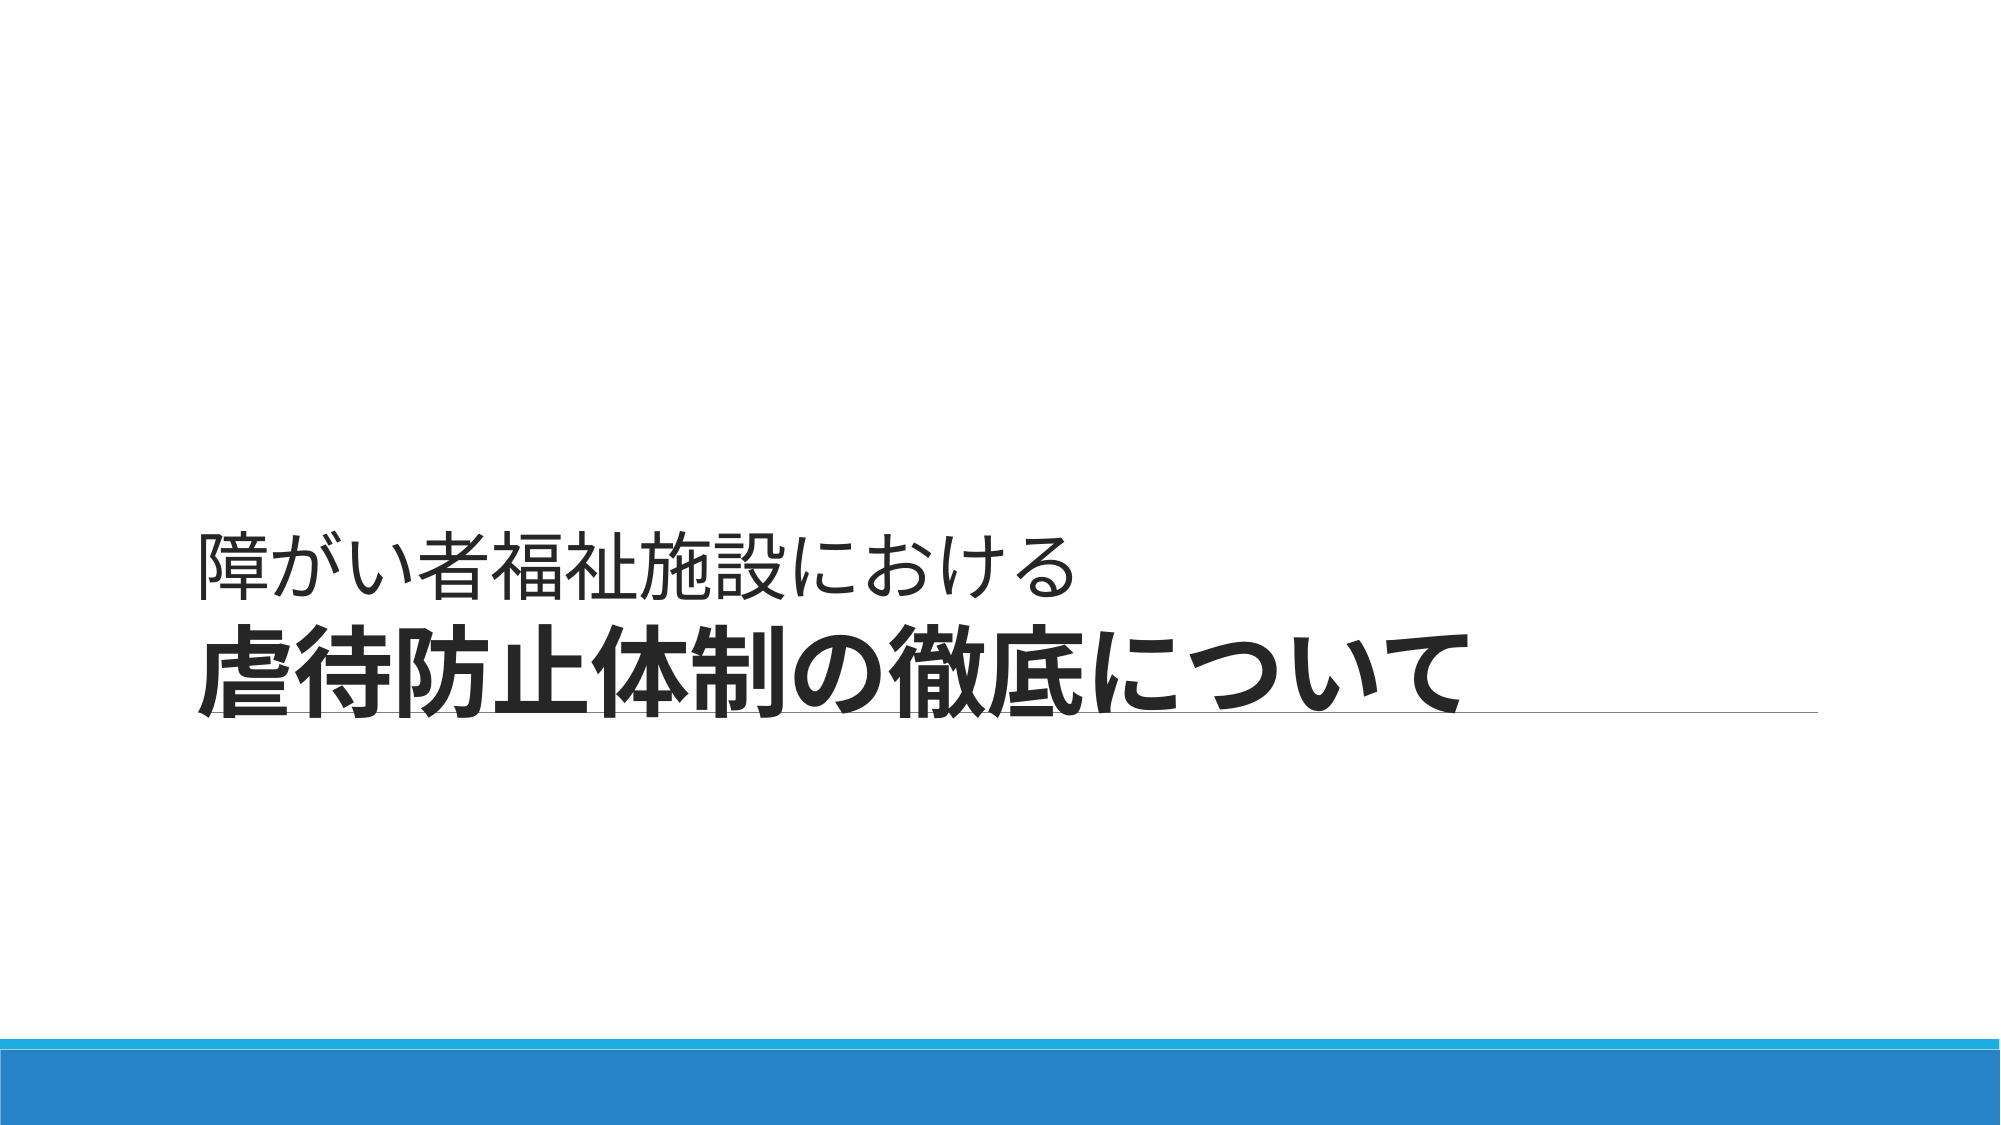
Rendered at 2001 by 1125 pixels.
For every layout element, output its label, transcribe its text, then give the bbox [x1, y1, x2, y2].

title 障がい者福祉施設における 虐待防止体制の徹底について [180, 151, 1830, 737]
